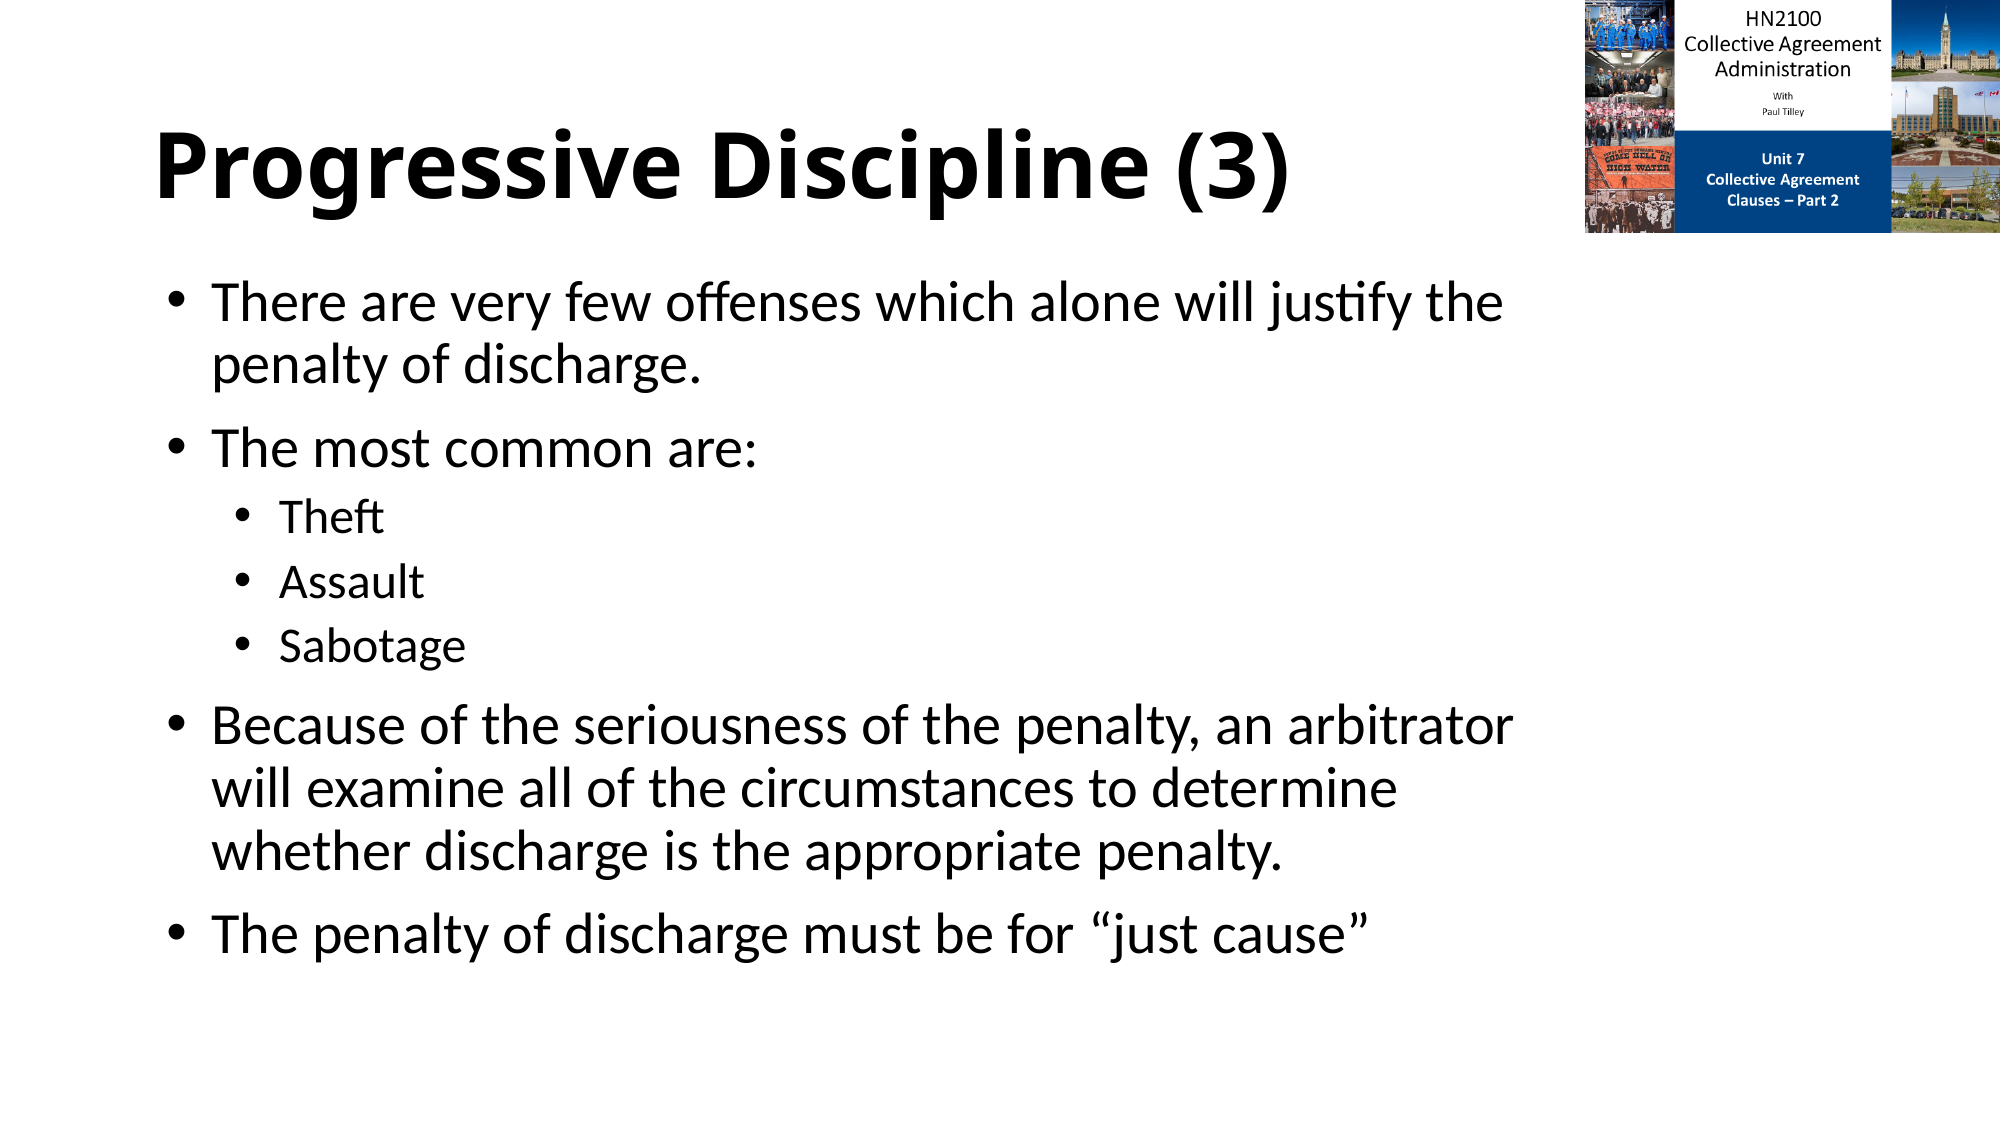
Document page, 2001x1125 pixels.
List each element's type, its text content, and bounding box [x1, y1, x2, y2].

picture [1585, 0, 2000, 233]
list There are very few offenses which alone will justify the penalty of discharge. The most common are: Theft Assault Sabotage Because of the seriousness of the penalty, an arbitrator will examine all of the circumstances to determine whether discharge is the appropriate penalty. The penalty of discharge must be for “just cause” [151, 278, 1609, 1005]
title Progressive Discipline (3) [137, 59, 1863, 278]
